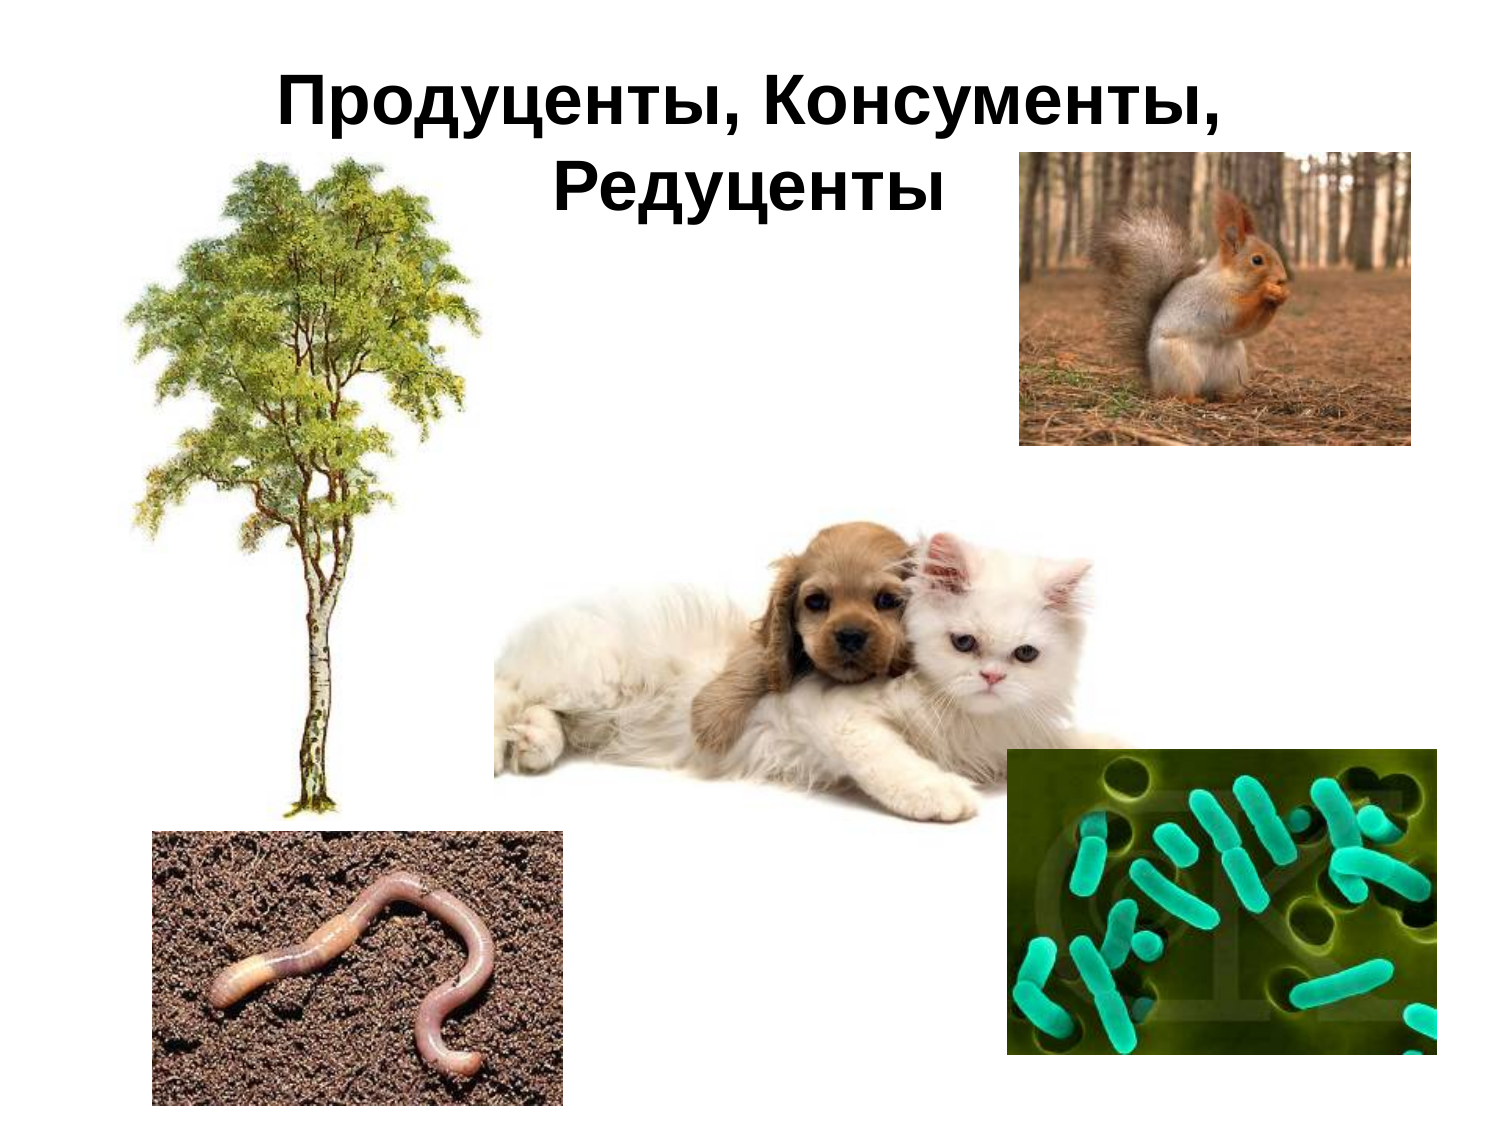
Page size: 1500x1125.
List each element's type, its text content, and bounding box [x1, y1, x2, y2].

title Продуценты, Консументы, Редуценты [74, 44, 1426, 233]
picture [116, 152, 1437, 1106]
